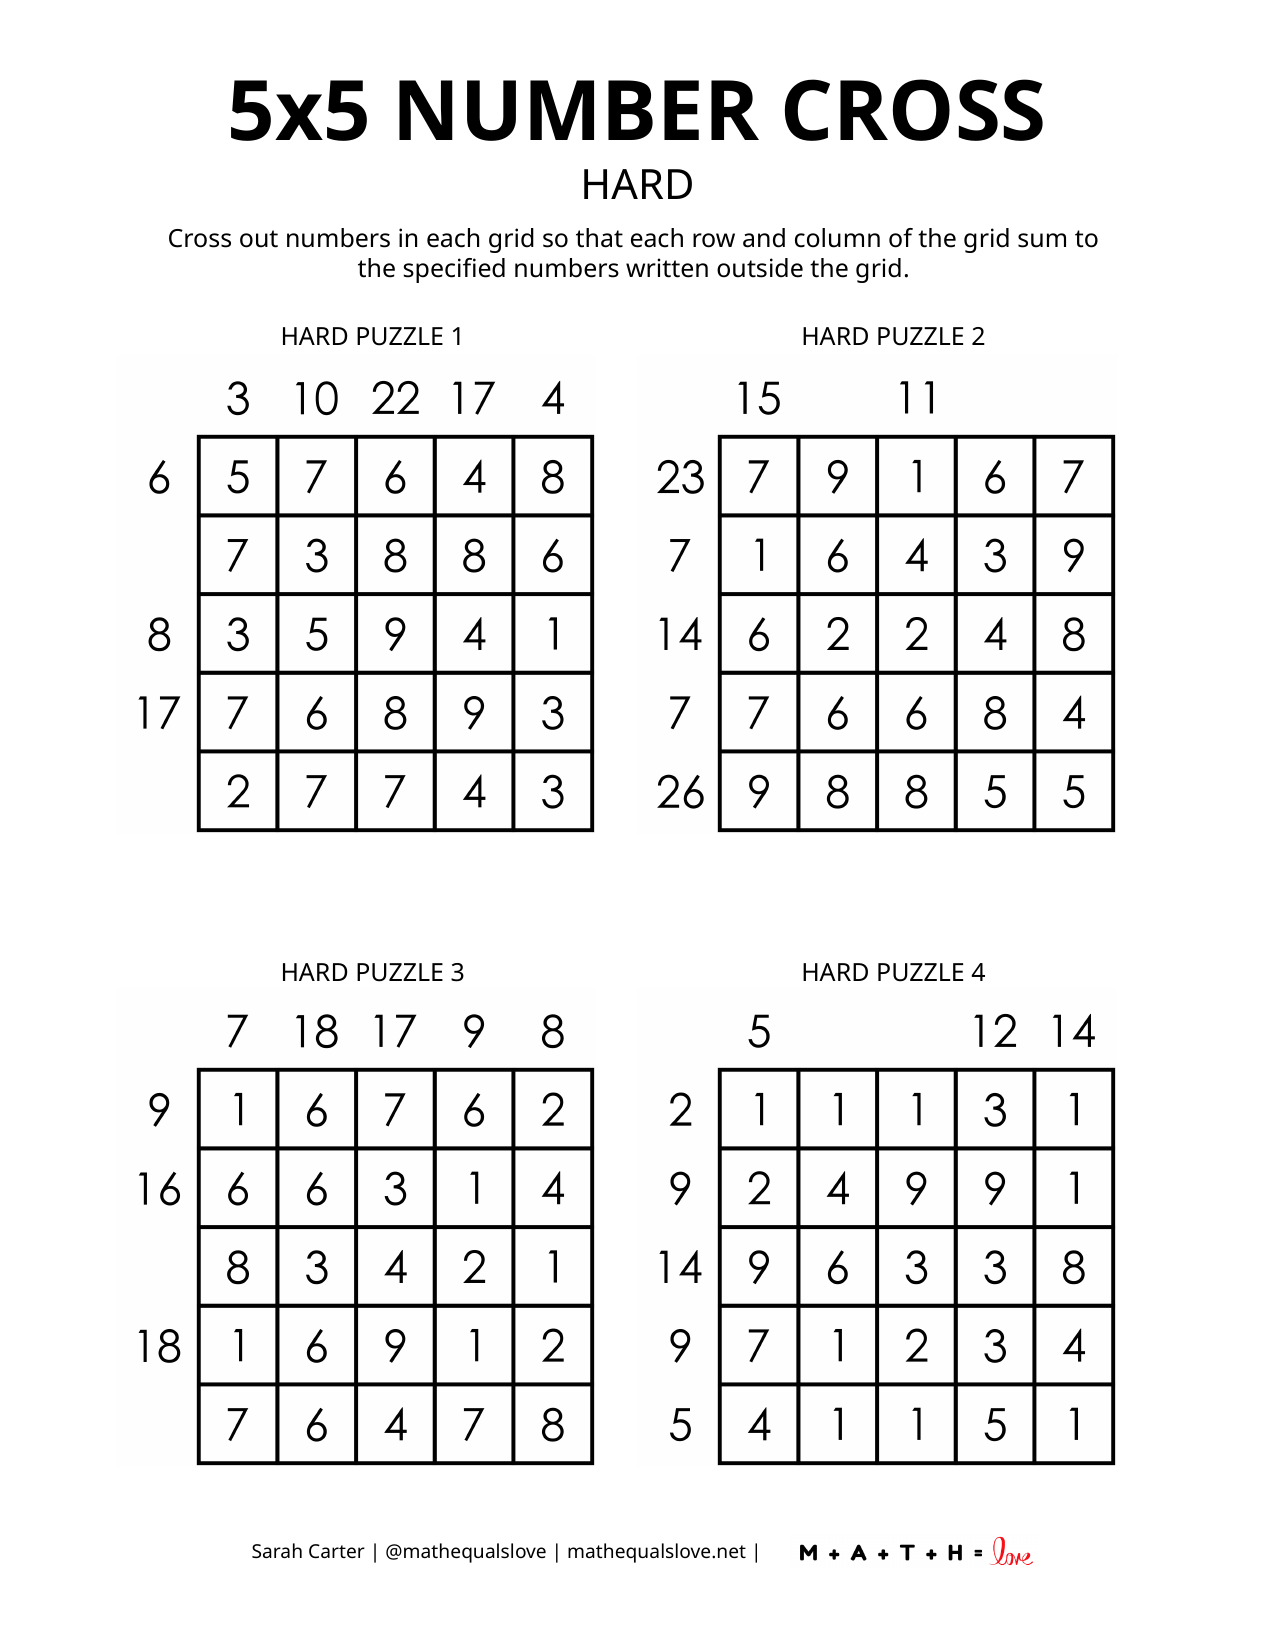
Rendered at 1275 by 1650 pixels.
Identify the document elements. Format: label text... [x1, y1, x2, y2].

picture [116, 353, 597, 834]
picture [636, 986, 1118, 1468]
text_box Sarah Carter | @mathequalslove | mathequalslove.net | [236, 1532, 1071, 1570]
text_box HARD PUZZLE 1 [133, 320, 613, 372]
text_box HARD PUZZLE 3 [133, 956, 613, 1007]
text_box HARD PUZZLE 4 [654, 956, 1134, 1007]
text_box HARD PUZZLE 2 [654, 320, 1134, 372]
picture [116, 986, 597, 1468]
text_box 5x5 NUMBER CROSS HARD [77, 50, 1198, 214]
text_box Cross out numbers in each grid so that each row and column of the grid sum to the specified numbers written outside the grid. [0, 214, 1275, 290]
picture [636, 353, 1118, 834]
picture [790, 1534, 1039, 1569]
